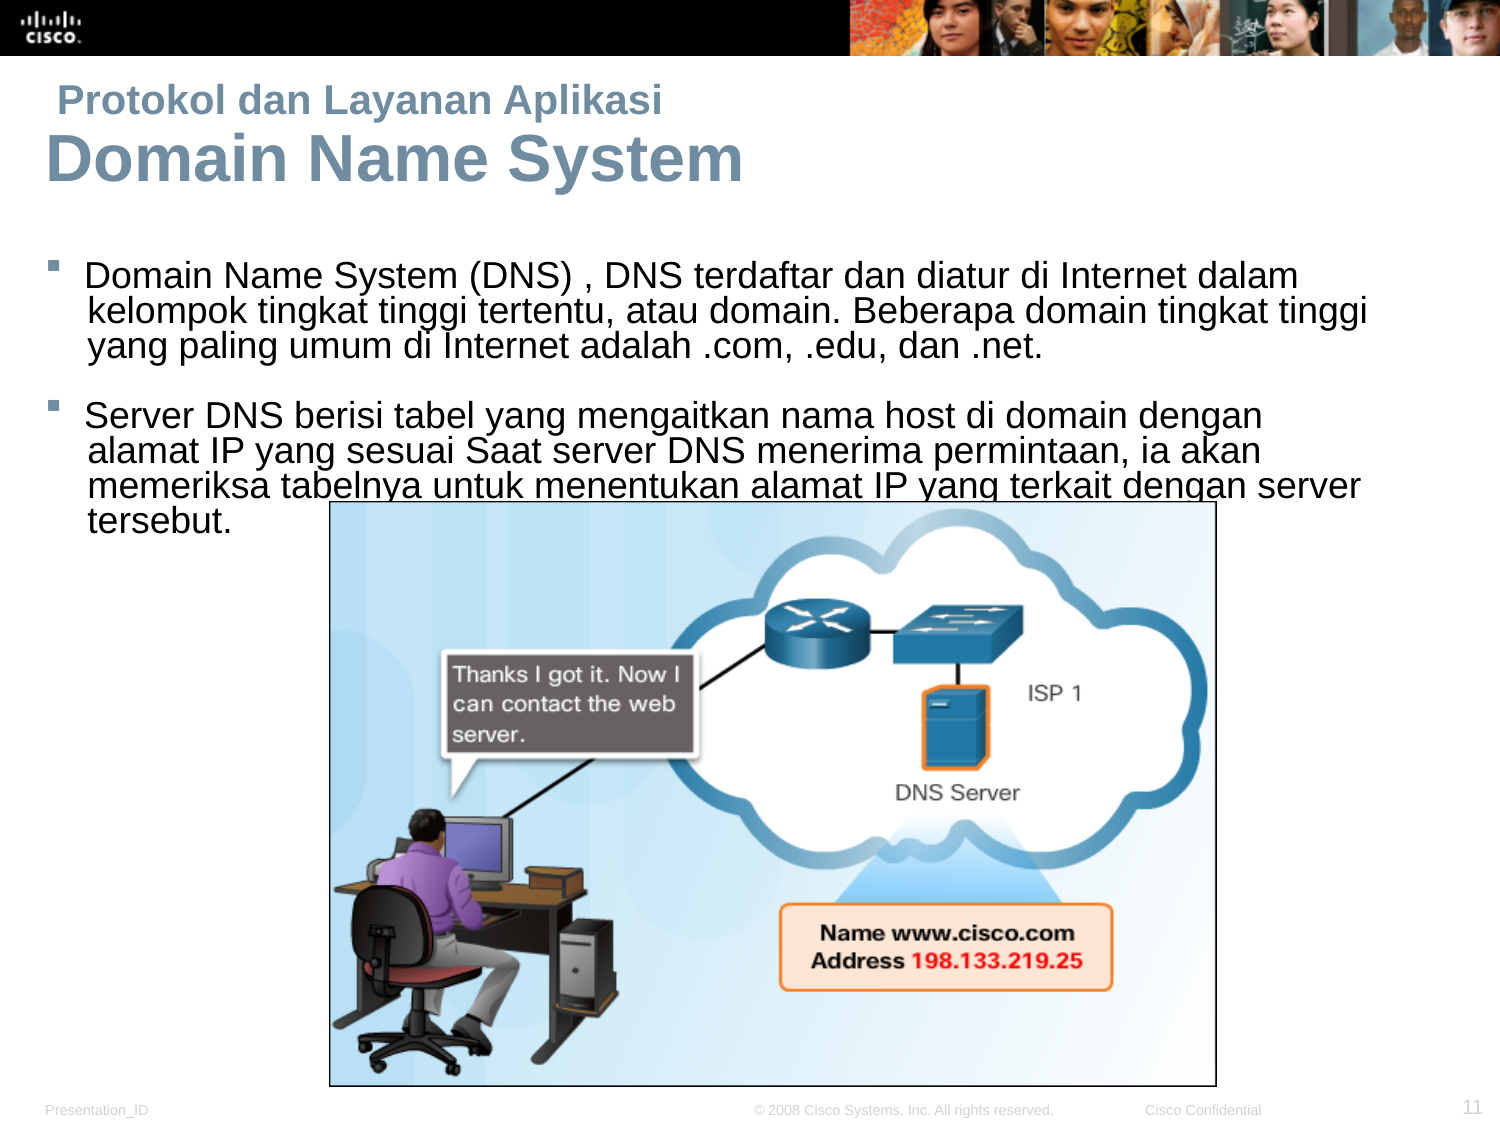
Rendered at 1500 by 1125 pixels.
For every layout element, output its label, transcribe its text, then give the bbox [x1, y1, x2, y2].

picture [329, 500, 1217, 1087]
title Protokol dan Layanan Aplikasi Domain Name System [31, 64, 1471, 203]
list Domain Name System (DNS) , DNS terdaftar dan diatur di Internet dalam kelompok tingkat tinggi tertentu, atau domain. Beberapa domain tingkat tinggi yang paling umum di Internet adalah .com, .edu, dan .net. Server DNS berisi tabel yang mengaitkan nama host di domain dengan alamat IP yang sesuai Saat server DNS menerima permintaan, ia akan memeriksa tabelnya untuk menentukan alamat IP yang terkait dengan server tersebut. [31, 206, 1465, 497]
picture [0, 0, 1500, 56]
